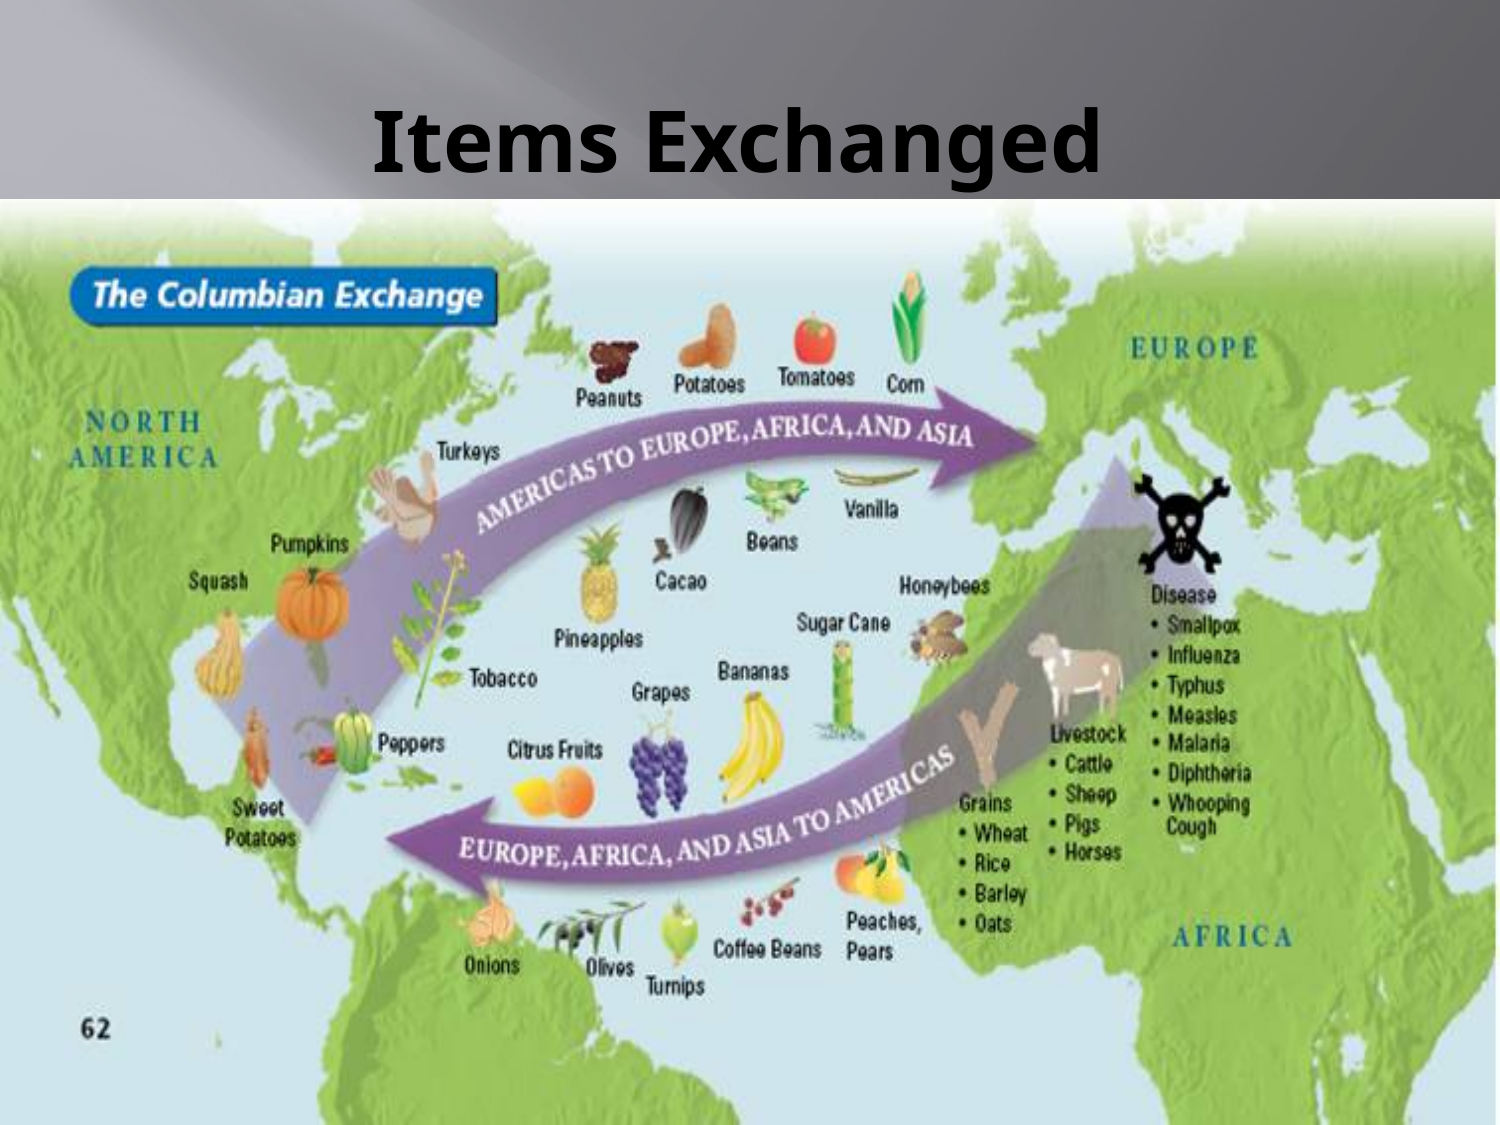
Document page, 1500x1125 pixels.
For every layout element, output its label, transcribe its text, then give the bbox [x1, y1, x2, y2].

title Items Exchanged [75, 45, 1425, 199]
picture [0, 199, 1500, 1125]
